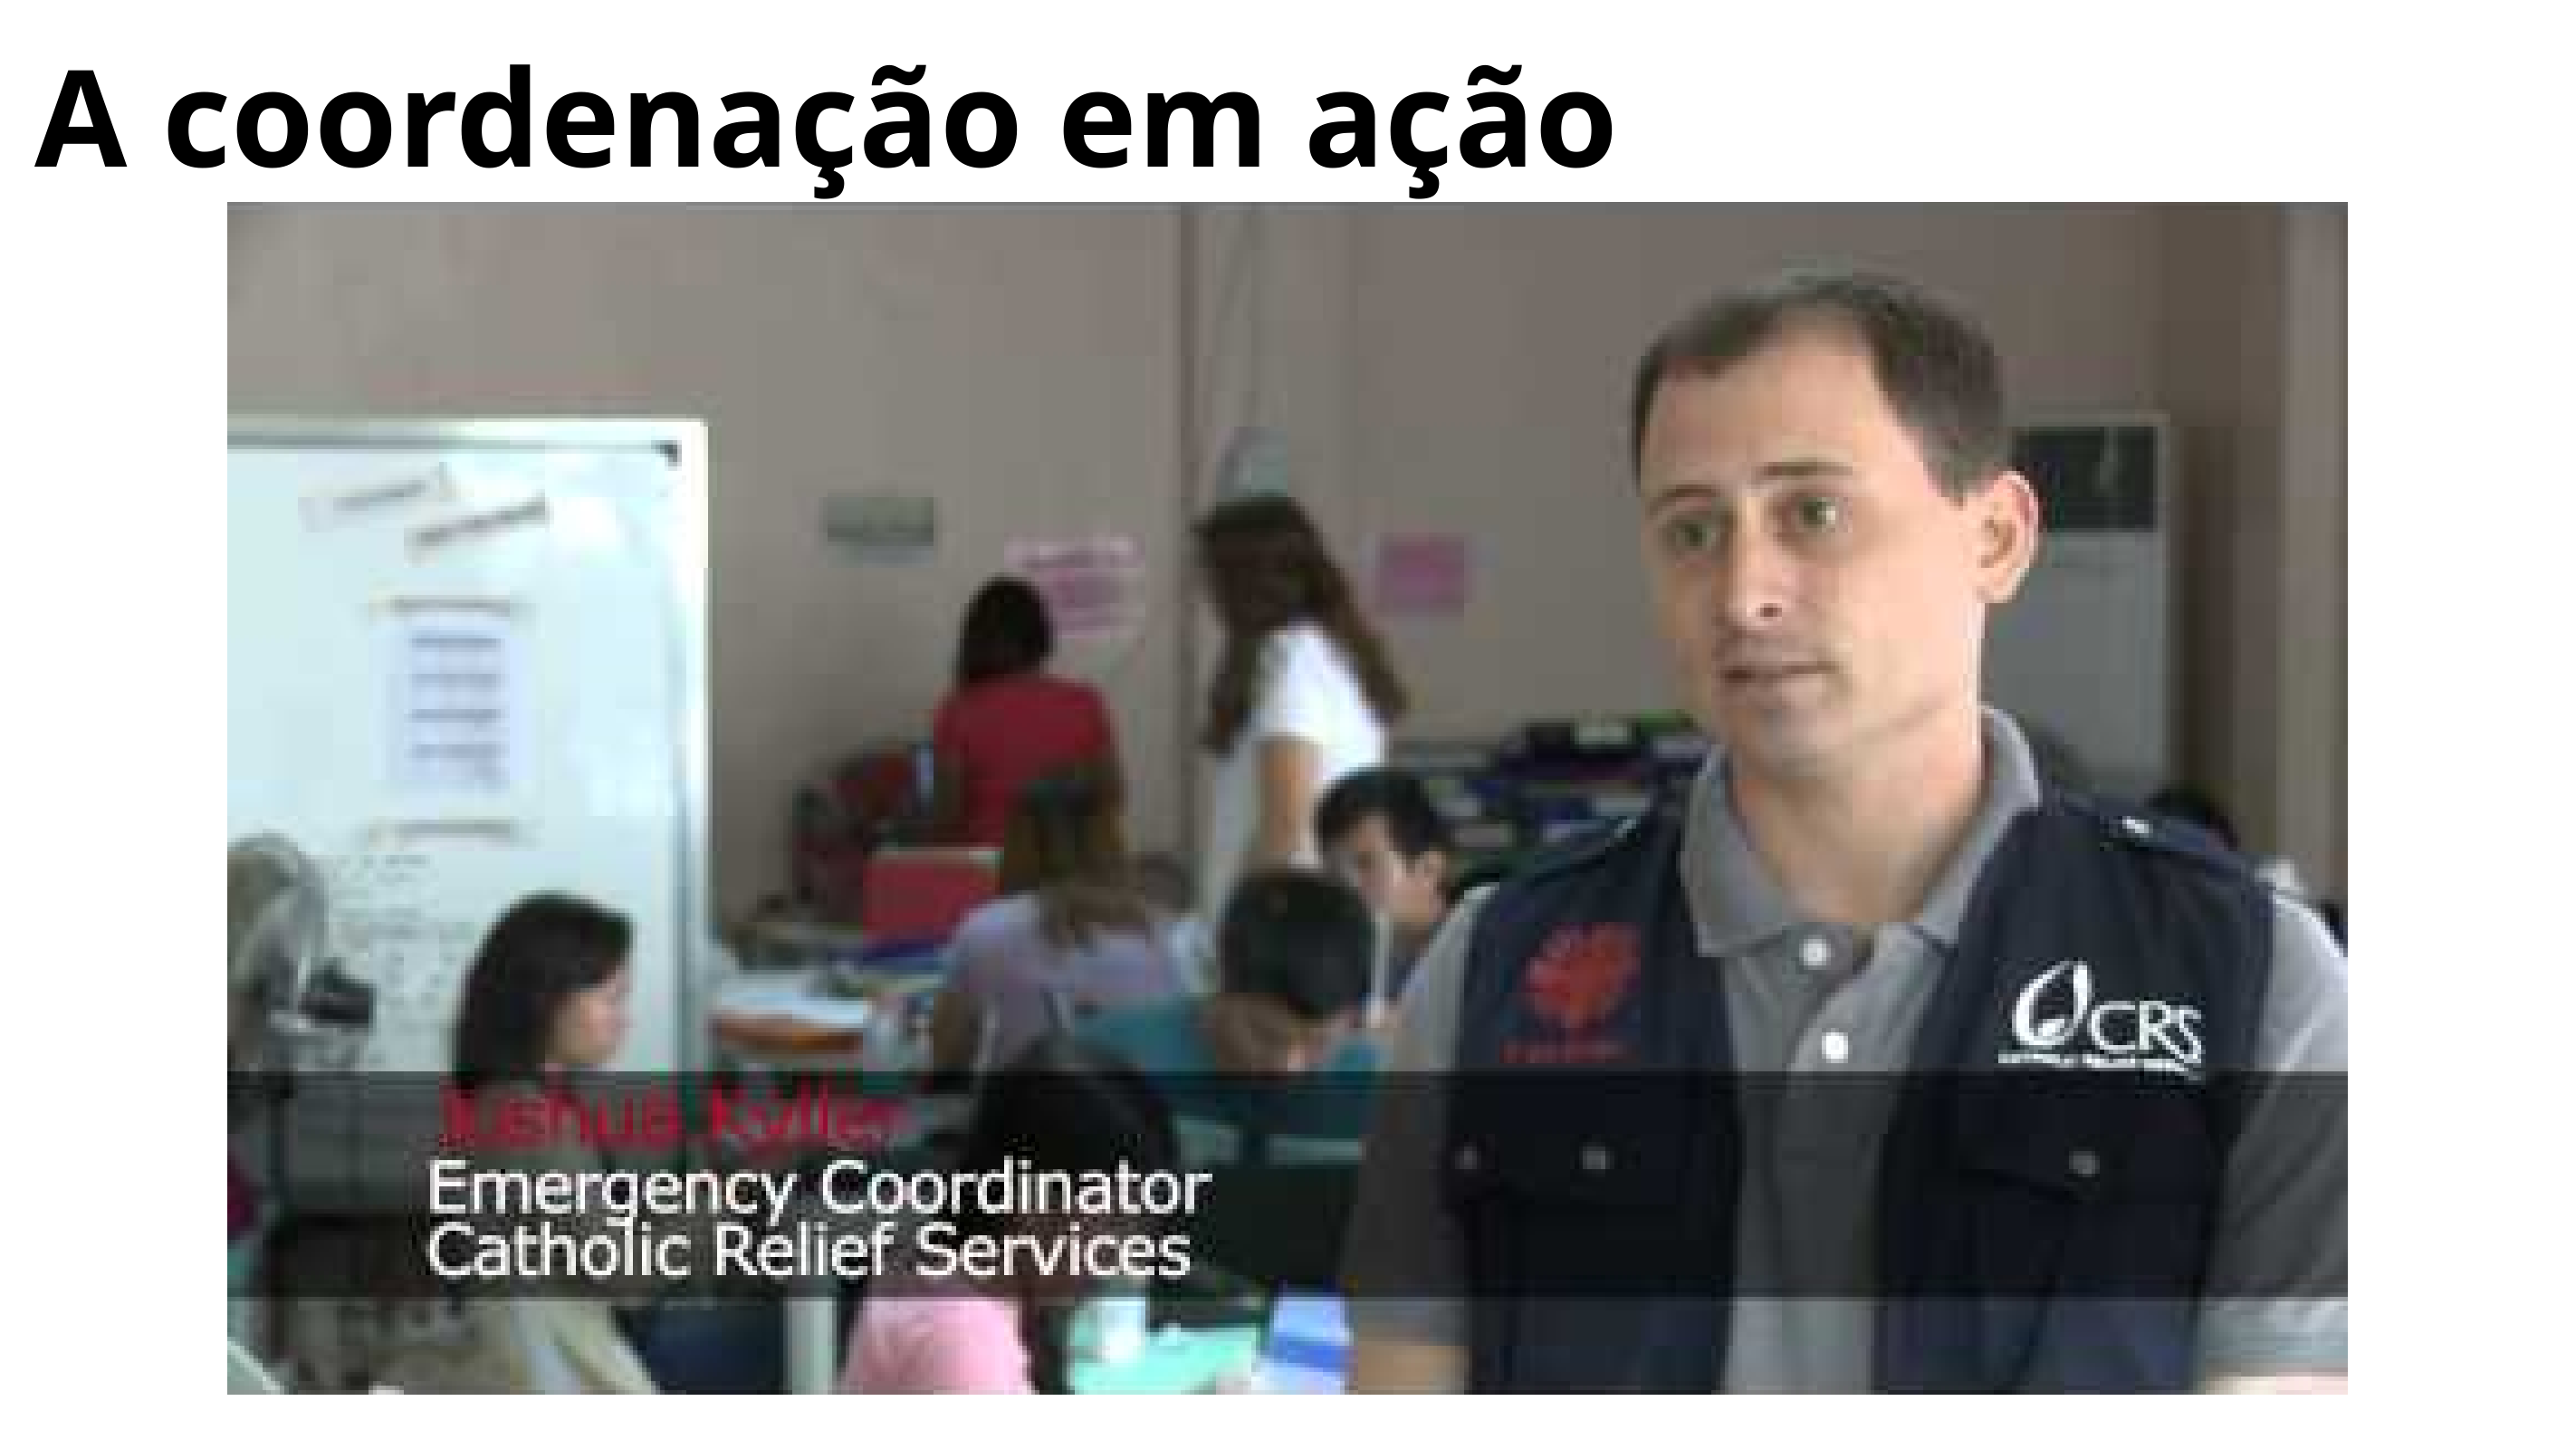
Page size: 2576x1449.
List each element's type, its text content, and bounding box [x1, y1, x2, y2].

title A coordenação em ação [26, 24, 2224, 203]
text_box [226, 201, 2349, 1396]
